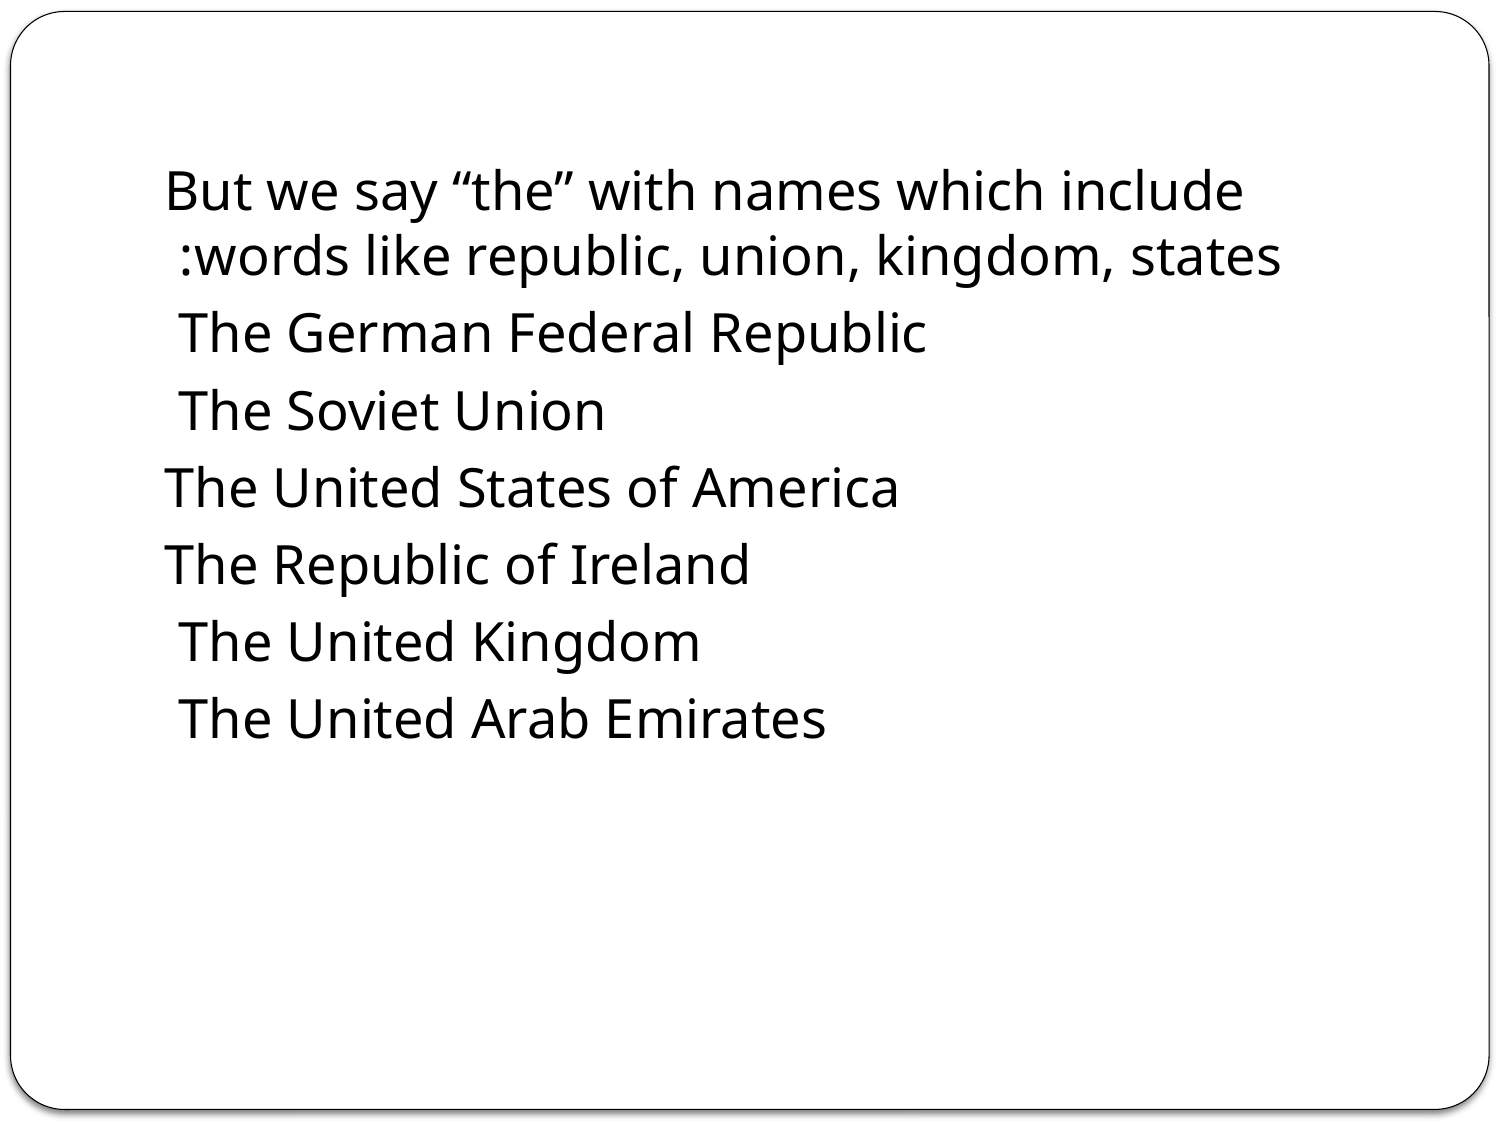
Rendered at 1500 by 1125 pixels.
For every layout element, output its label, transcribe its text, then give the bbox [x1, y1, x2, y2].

list But we say “the” with names which include words like republic, union, kingdom, states: The German Federal Republic The Soviet Union The United States of America The Republic of Ireland The United Kingdom The United Arab Emirates [150, 149, 1425, 988]
